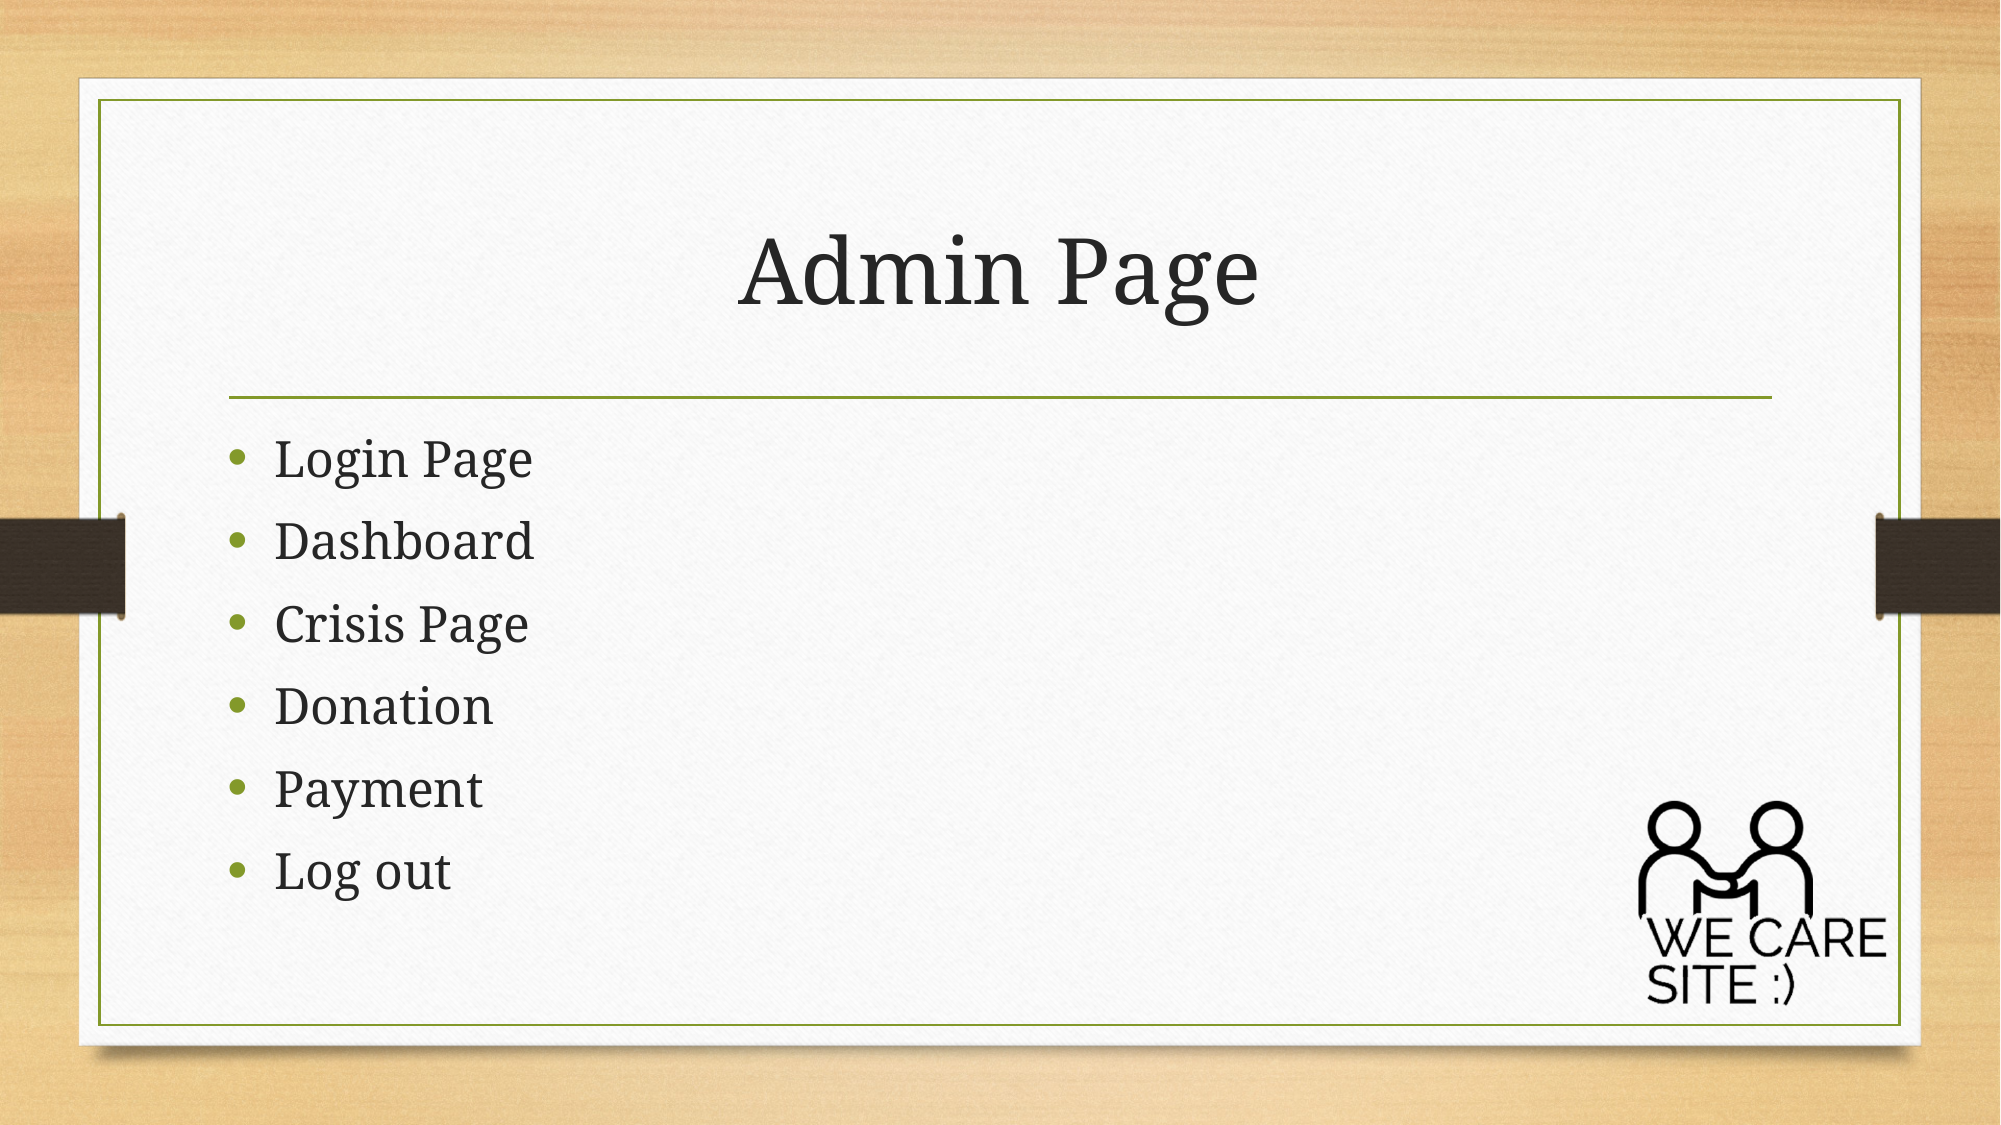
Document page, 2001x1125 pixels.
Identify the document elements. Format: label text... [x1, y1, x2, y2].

list Login Page Dashboard Crisis Page Donation Payment Log out [212, 419, 1788, 964]
picture [0, 0, 2001, 1125]
title Admin Page [212, 161, 1788, 375]
